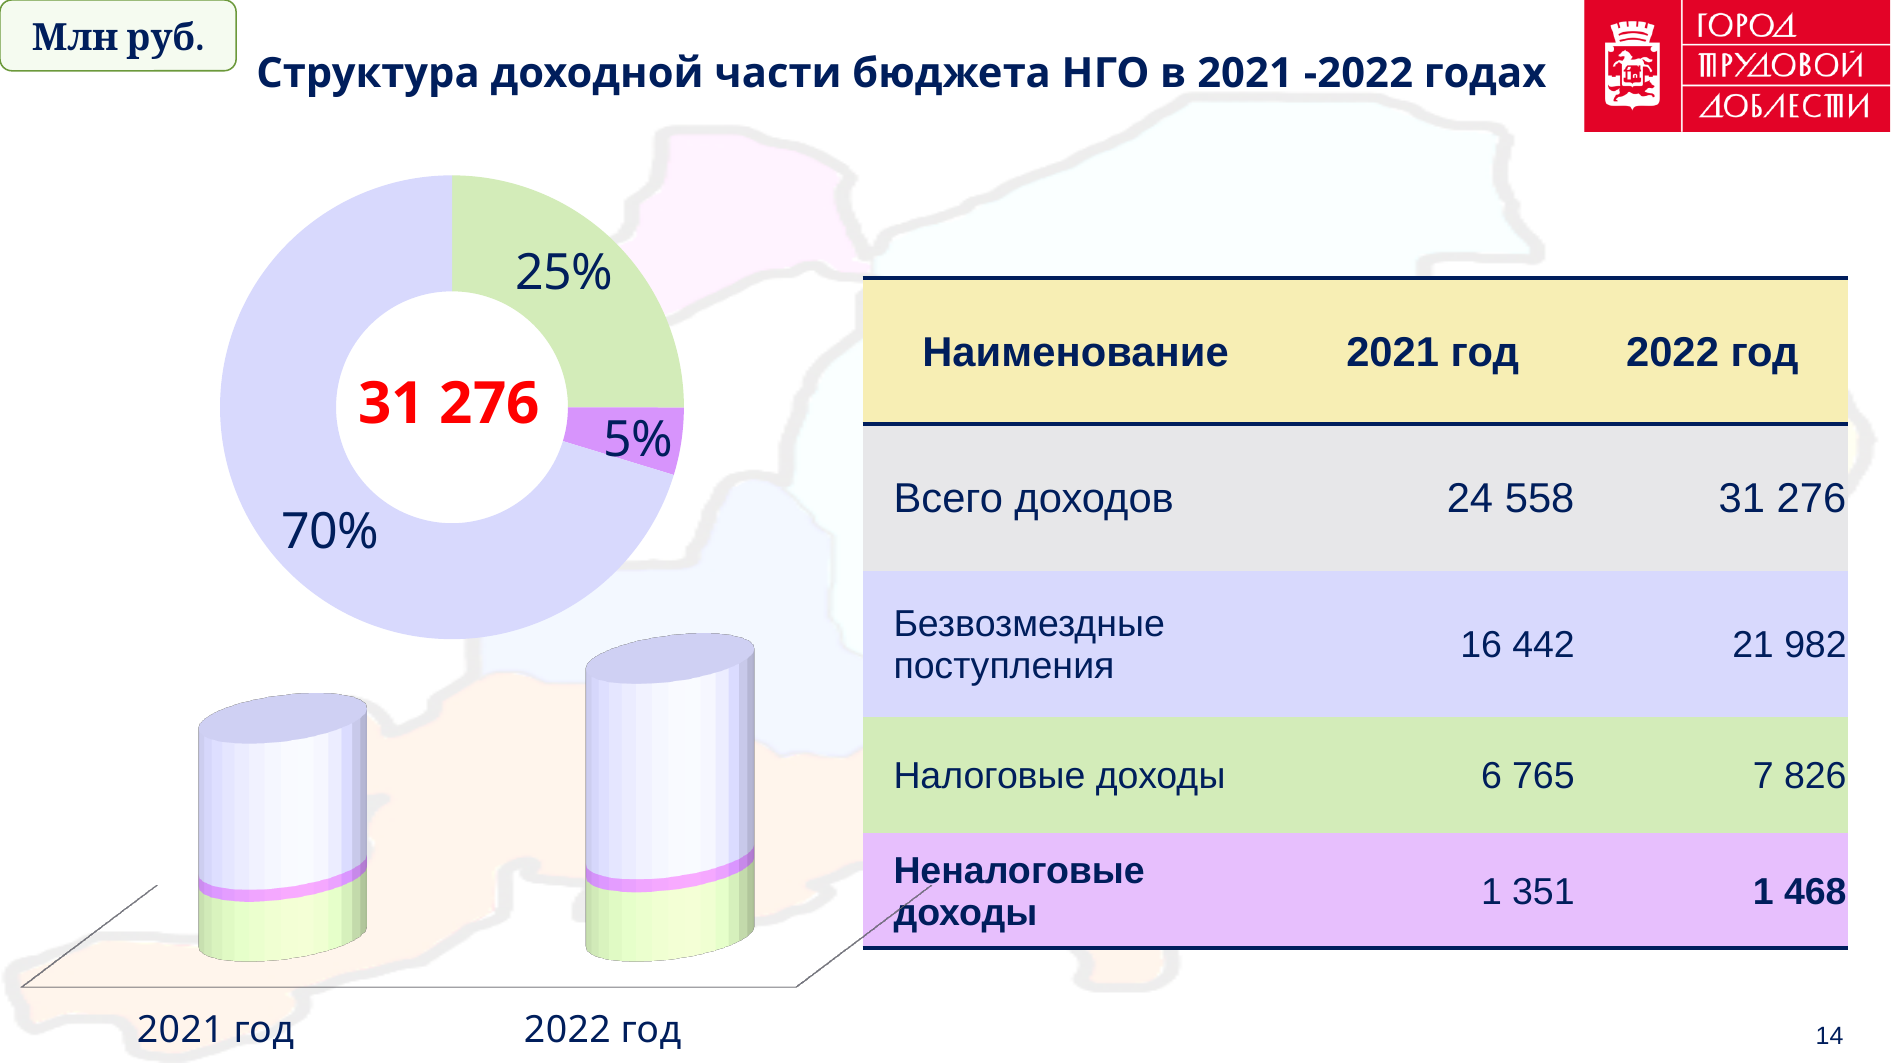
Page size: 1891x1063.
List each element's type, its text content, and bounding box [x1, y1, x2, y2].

picture [0, 0, 1891, 1063]
chart [0, 175, 1094, 1063]
text_box Млн руб. [0, 0, 240, 74]
title Структура доходной части бюджета НГО в 2021 -2022 годах [209, 0, 1584, 89]
